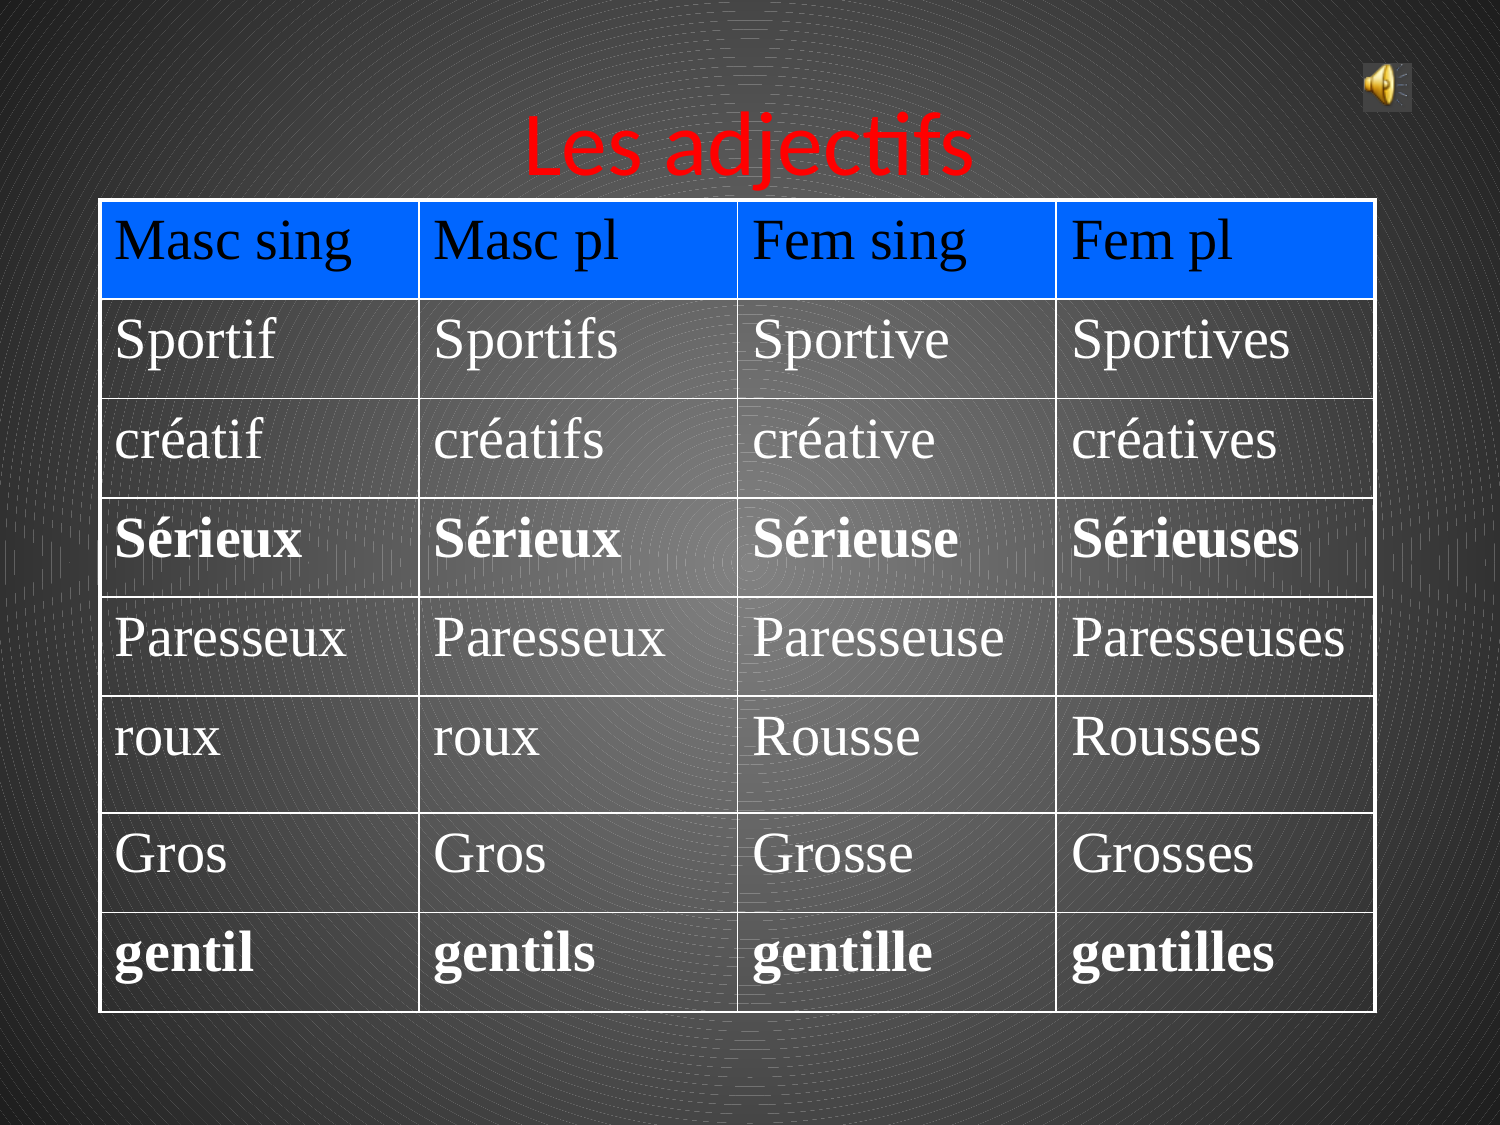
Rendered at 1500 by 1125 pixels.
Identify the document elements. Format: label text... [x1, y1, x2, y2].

table_cell Paresseuse [738, 598, 1055, 695]
table_cell gentilles [1057, 913, 1373, 1011]
table_cell créatives [1057, 399, 1373, 497]
table_cell Paresseux [420, 598, 737, 695]
table_cell Paresseuses [1057, 598, 1373, 695]
table_cell roux [420, 697, 737, 812]
table_cell Gros [102, 814, 418, 912]
table_cell Grosses [1057, 814, 1373, 912]
table_cell Sportive [738, 300, 1055, 398]
table_cell Sérieux [420, 499, 737, 596]
table_cell Sportifs [420, 300, 737, 398]
table_header Fem sing [738, 202, 1055, 298]
table_cell Grosse [738, 814, 1055, 912]
table_cell roux [102, 697, 418, 812]
table_header Masc sing [102, 202, 418, 298]
table_cell Gros [420, 814, 737, 912]
table_cell créatifs [420, 399, 737, 497]
table_cell Sérieux [102, 499, 418, 596]
table_cell Rousse [738, 697, 1055, 812]
table_cell Sérieuse [738, 499, 1055, 596]
table_cell Sérieuses [1057, 499, 1373, 596]
table_cell créative [738, 399, 1055, 497]
table_cell Sportives [1057, 300, 1373, 398]
title Les adjectifs [75, 45, 1425, 233]
table_header Fem pl [1057, 202, 1373, 298]
table_cell gentil [102, 913, 418, 1011]
picture [1362, 62, 1413, 113]
table_cell gentille [738, 913, 1055, 1011]
table_cell Rousses [1057, 697, 1373, 812]
table_cell gentils [420, 913, 737, 1011]
table_cell Paresseux [102, 598, 418, 695]
table_header Masc pl [420, 202, 737, 298]
table_cell créatif [102, 399, 418, 497]
table_cell Sportif [102, 300, 418, 398]
